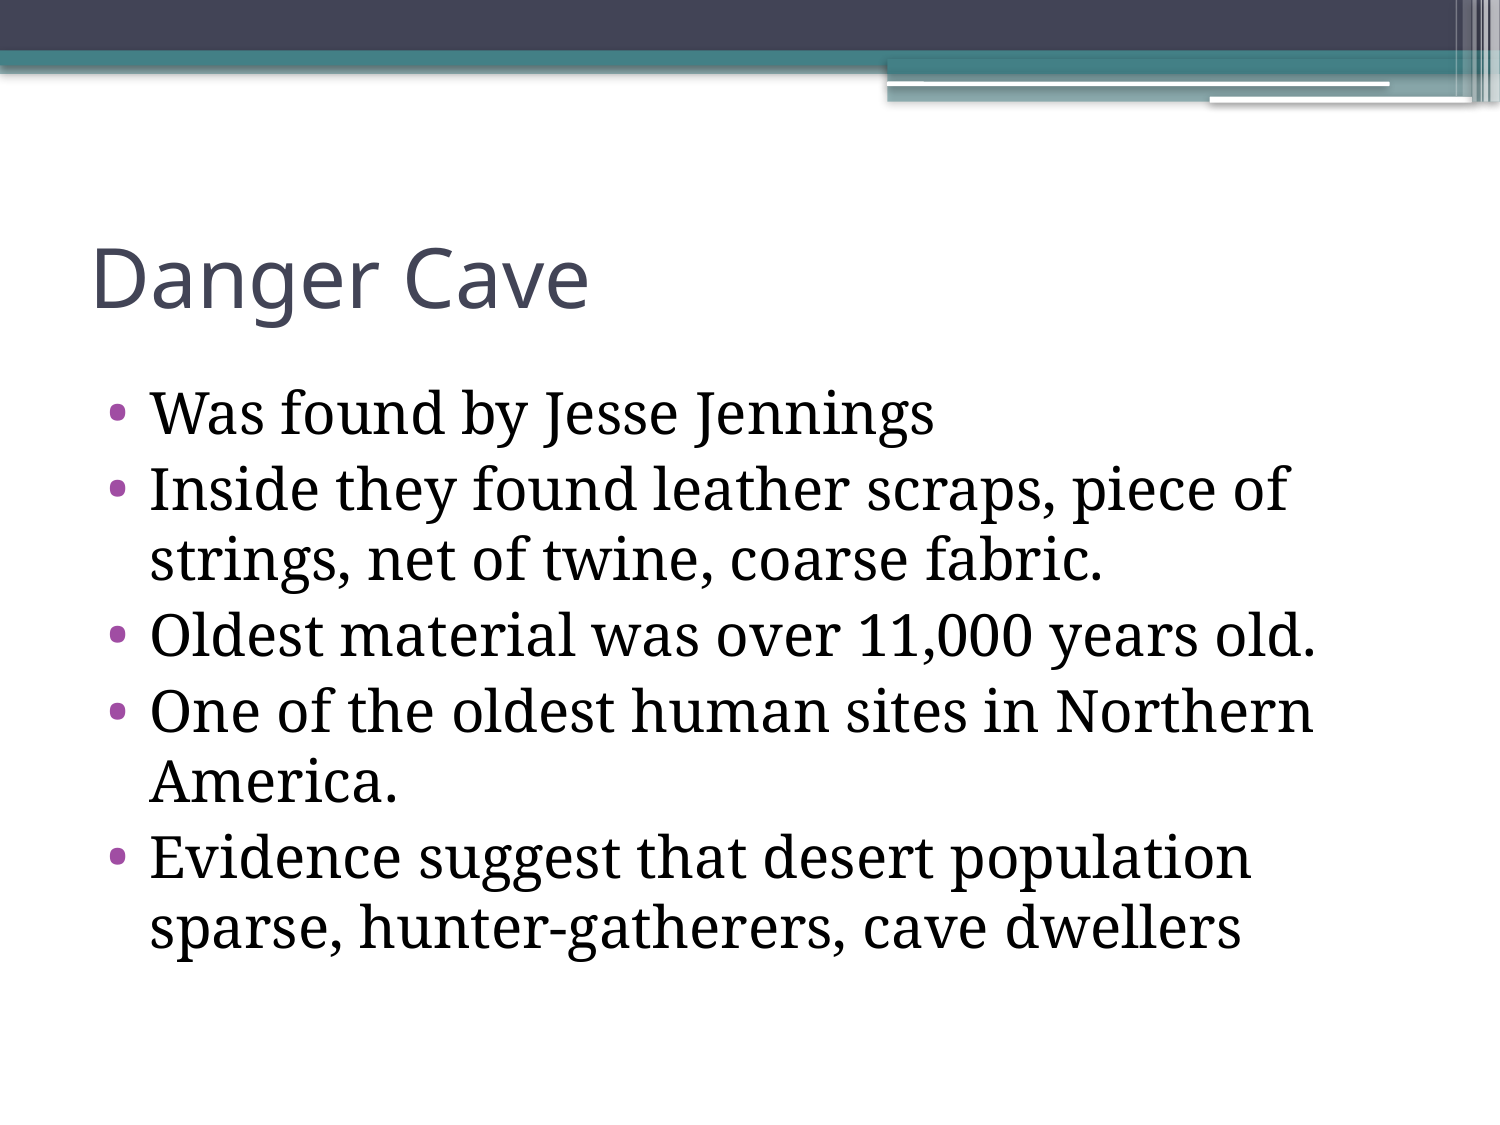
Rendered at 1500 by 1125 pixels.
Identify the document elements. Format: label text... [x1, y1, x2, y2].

title Danger Cave [75, 187, 1425, 363]
list Was found by Jesse Jennings Inside they found leather scraps, piece of strings, net of twine, coarse fabric. Oldest material was over 11,000 years old. One of the oldest human sites in Northern America. Evidence suggest that desert population sparse, hunter-gatherers, cave dwellers [75, 368, 1425, 1079]
